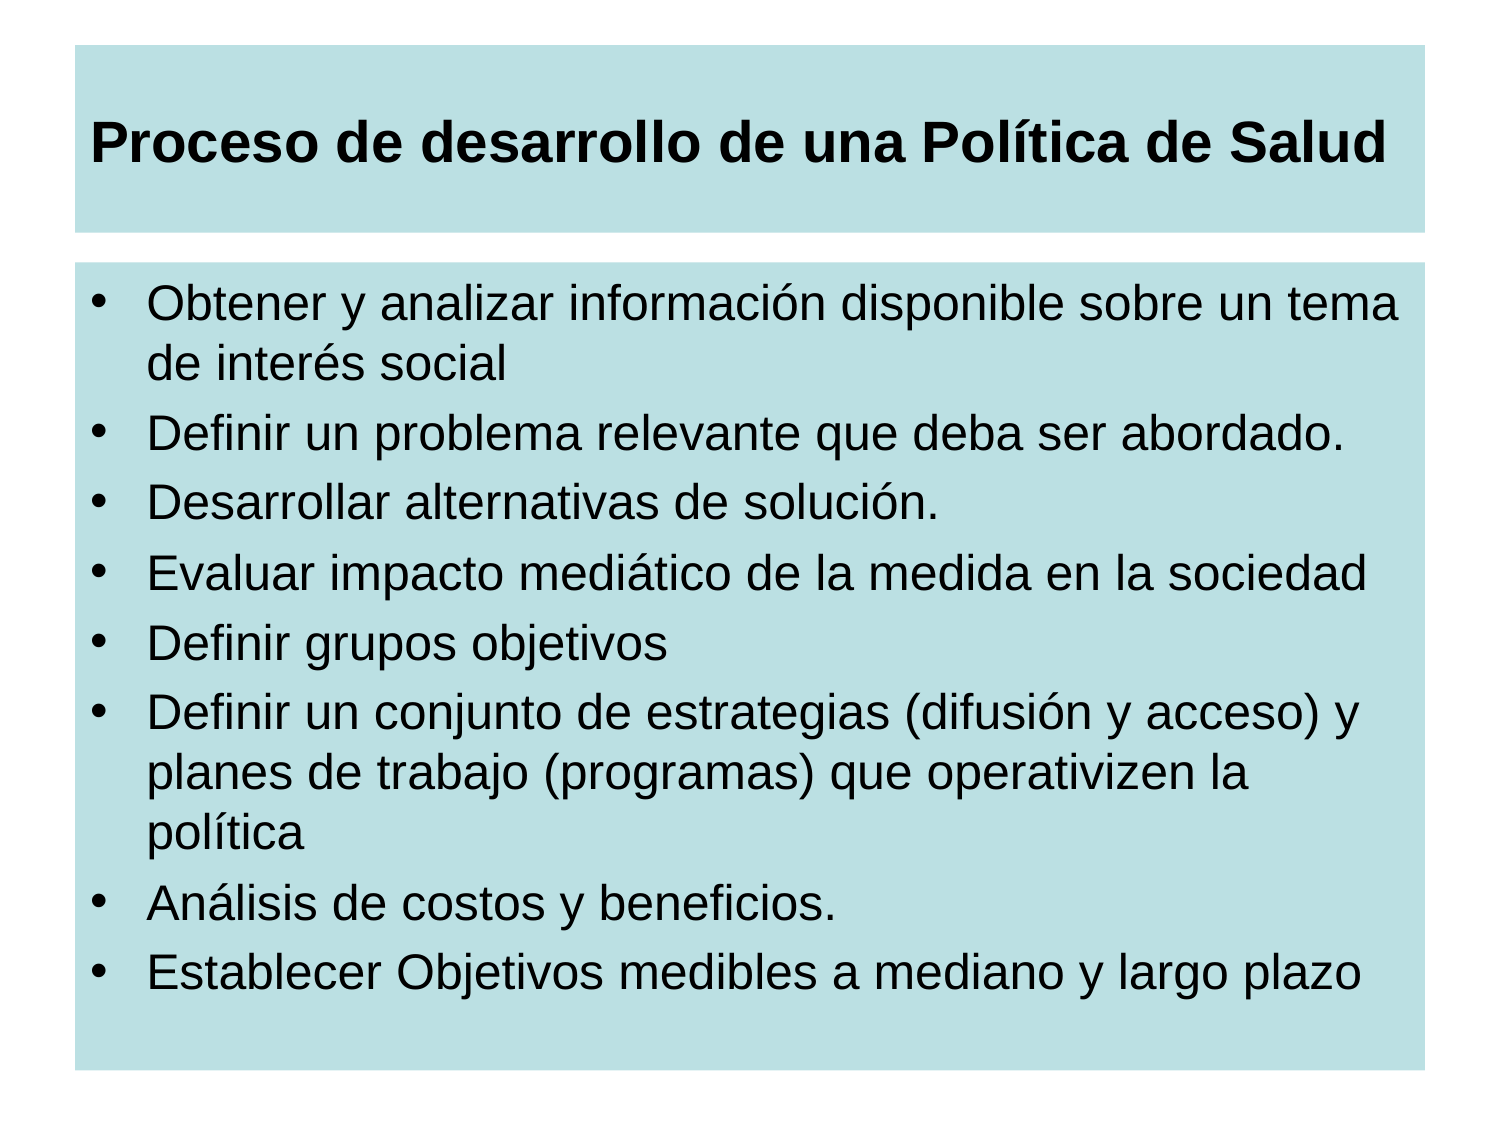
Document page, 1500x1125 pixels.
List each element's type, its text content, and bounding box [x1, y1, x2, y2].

title Proceso de desarrollo de una Política de Salud [74, 44, 1426, 233]
list Obtener y analizar información disponible sobre un tema de interés social Definir un problema relevante que deba ser abordado. Desarrollar alternativas de solución. Evaluar impacto mediático de la medida en la sociedad Definir grupos objetivos Definir un conjunto de estrategias (difusión y acceso) y planes de trabajo (programas) que operativizen la política Análisis de costos y beneficios. Establecer Objetivos medibles a mediano y largo plazo [74, 262, 1426, 1071]
